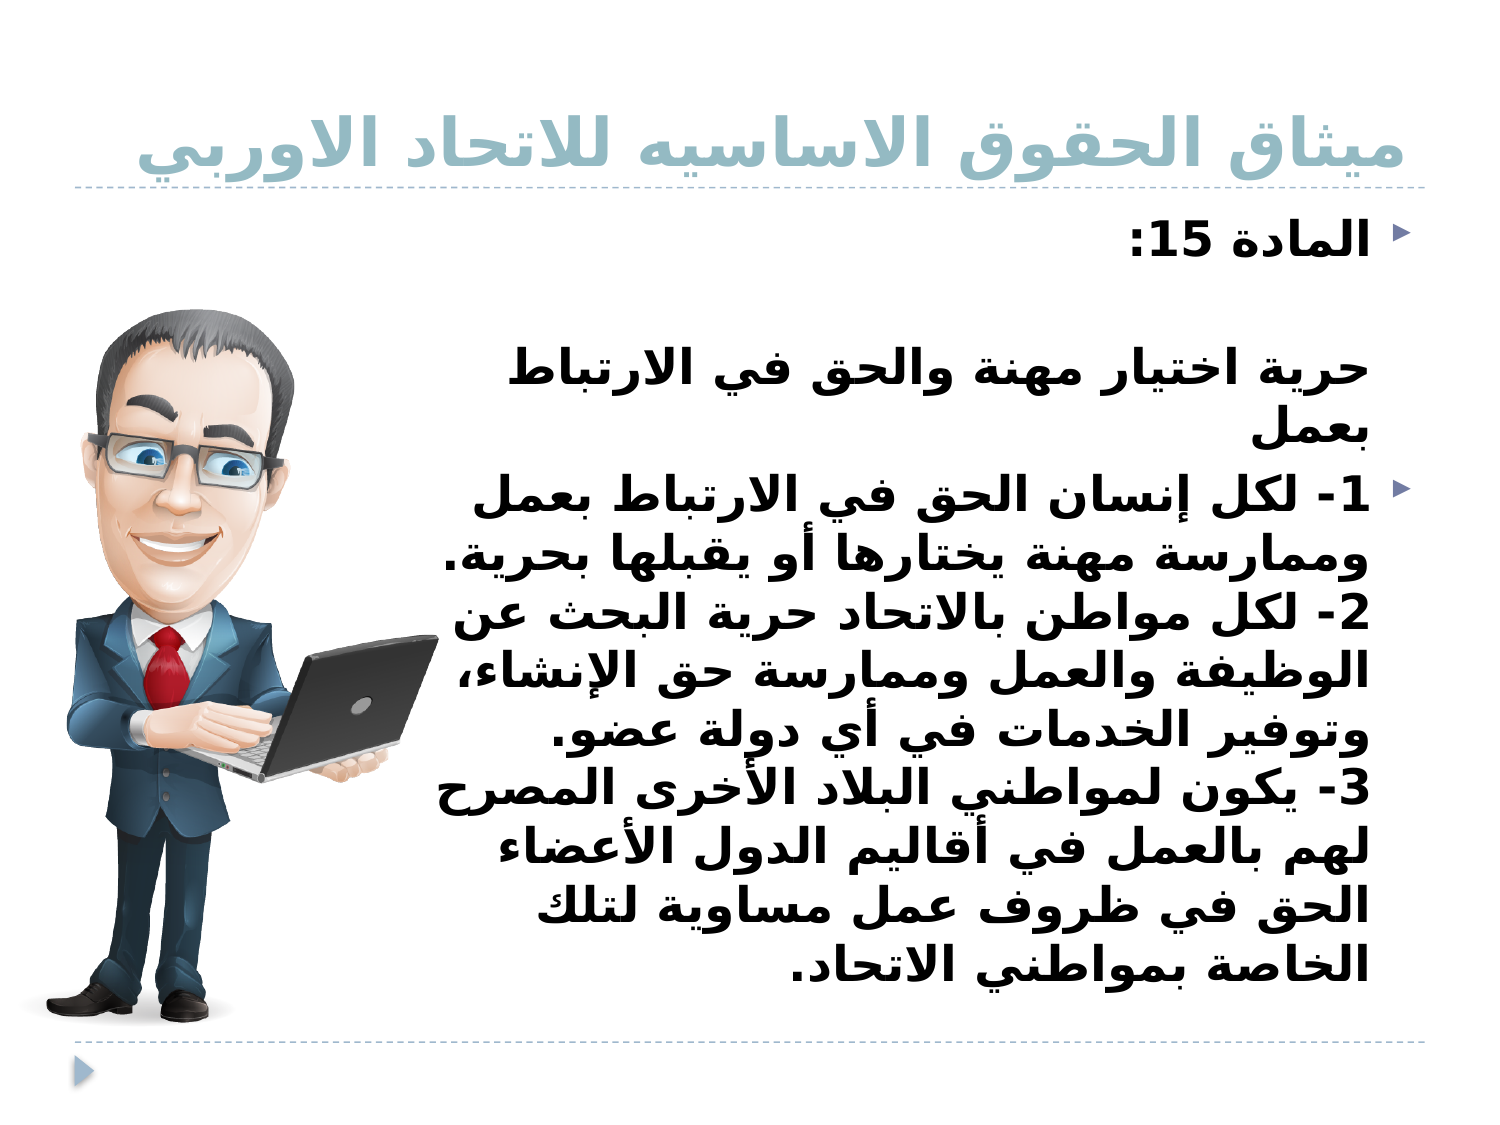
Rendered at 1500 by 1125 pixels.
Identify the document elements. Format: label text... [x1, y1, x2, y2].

title ميثاق الحقوق الاساسيه للاتحاد الاوربي [75, 24, 1425, 188]
list المادة 15: حرية اختيار مهنة والحق في الارتباط بعمل 1- لكل إنسان الحق في الارتباط بعمل وممارسة مهنة يختارها أو يقبلها بحرية. 2- لكل مواطن بالاتحاد حرية البحث عن الوظيفة والعمل وممارسة حق الإنشاء، وتوفير الخدمات في أي دولة عضو. 3- يكون لمواطني البلاد الأخرى المصرح لهم بالعمل في أقاليم الدول الأعضاء الحق في ظروف عمل مساوية لتلك الخاصة بمواطني الاتحاد. [395, 200, 1425, 1010]
picture [0, 207, 584, 1125]
